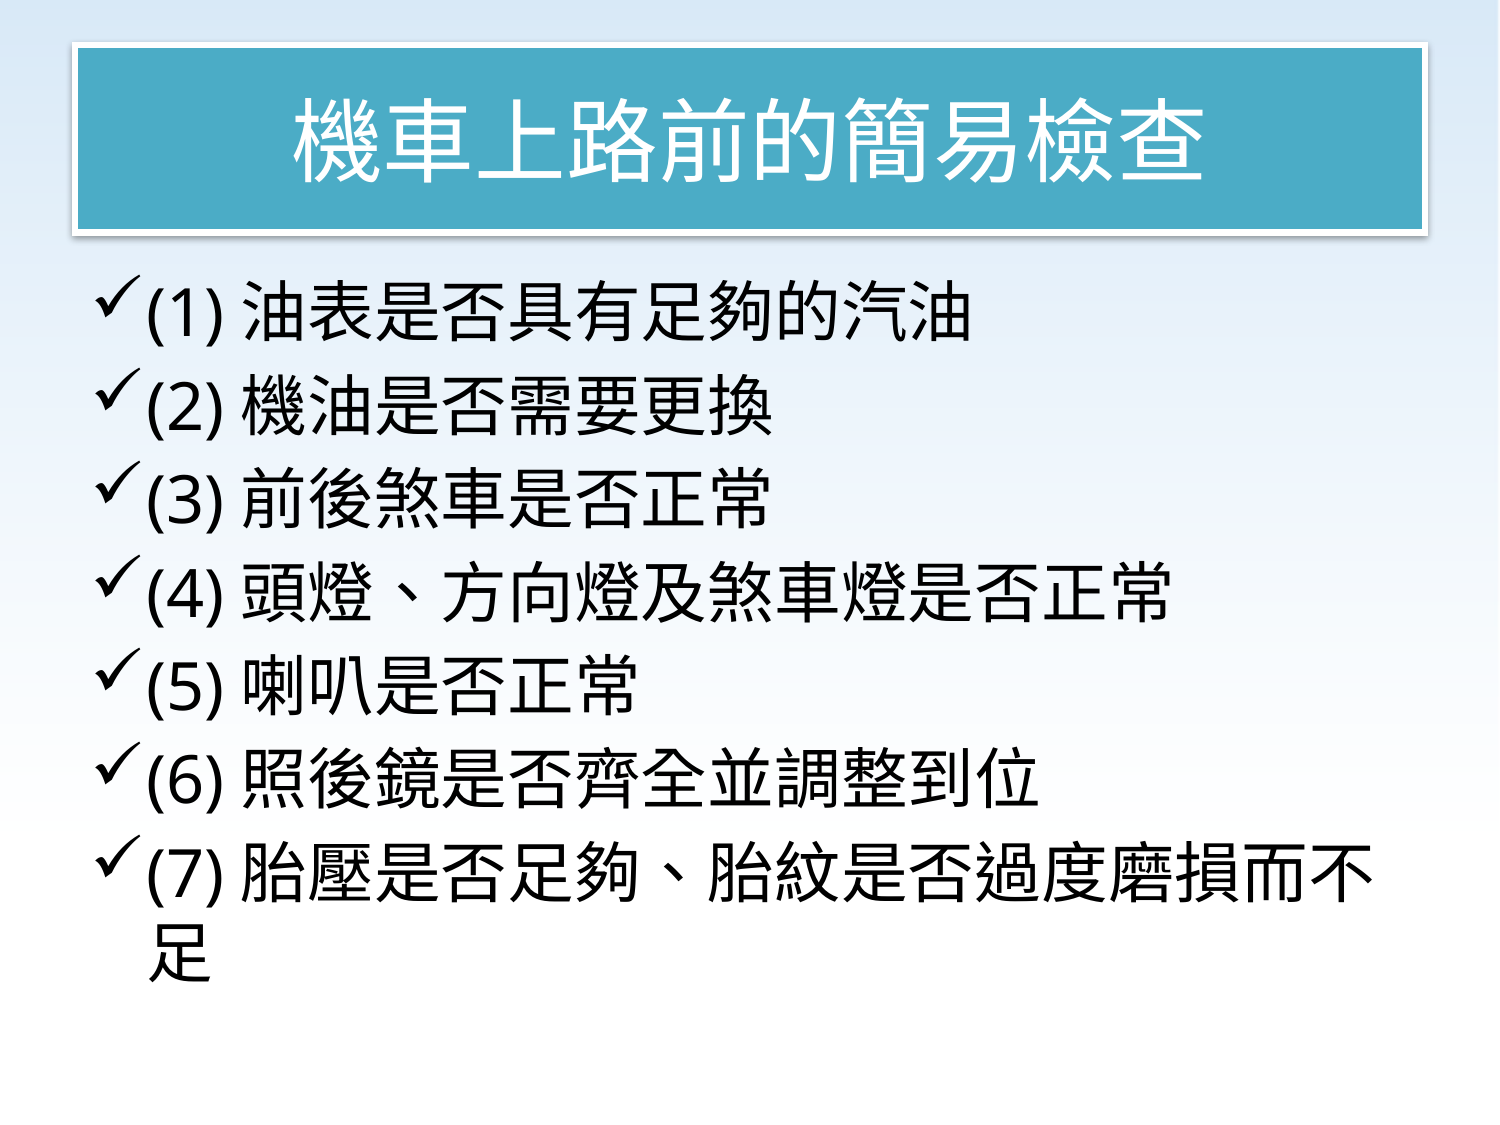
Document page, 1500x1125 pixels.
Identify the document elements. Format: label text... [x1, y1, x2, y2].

list (1)油表是否具有足夠的汽油 (2)機油是否需要更換 (3)前後煞車是否正常 (4)頭燈、方向燈及煞車燈是否正常 (5)喇叭是否正常 (6)照後鏡是否齊全並調整到位 (7)胎壓是否足夠、胎紋是否過度磨損而不足 [74, 262, 1426, 1006]
title 機車上路前的簡易檢查 [72, 42, 1428, 236]
picture [0, 0, 1500, 1125]
